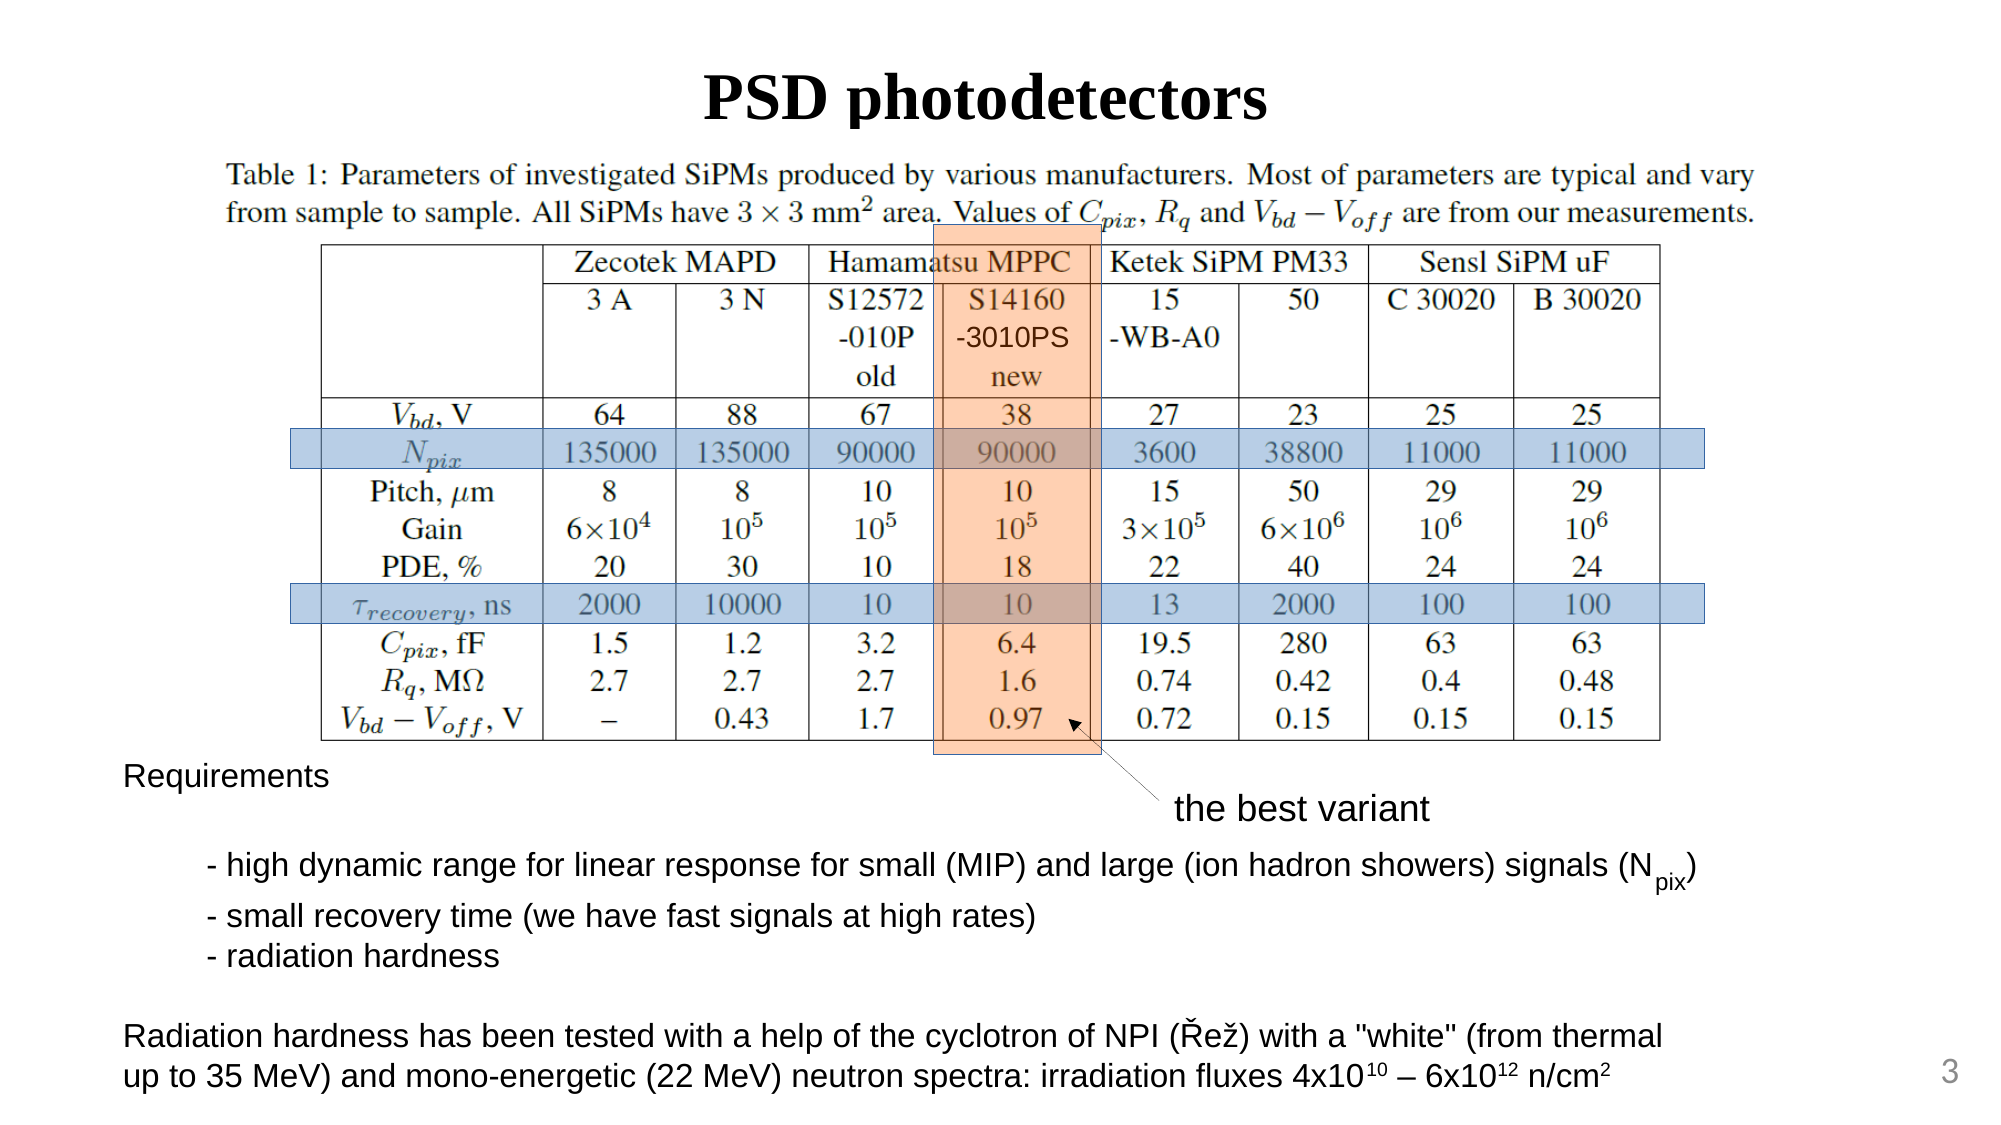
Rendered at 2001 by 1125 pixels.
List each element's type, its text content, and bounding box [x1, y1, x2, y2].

text_box PSD photodetectors [313, 45, 1660, 127]
text_box <номер> [1524, 1038, 1975, 1099]
picture [210, 129, 1798, 772]
text_box Requirements - high dynamic range for linear response for small (MIP) and large (ion hadron showers) signals (Npix) - small recovery time (we have fast signals at high rates) - radiation hardness Radiation hardness has been tested with a help of the cyclotron of NPI (Řež) with a "white" (from thermal up to 35 MeV) and mono-energetic (22 MeV) neutron spectra: irradiation fluxes 4x1010 – 6x1012 n/cm2 [108, 747, 1873, 1056]
text_box the best variant [1159, 783, 1455, 833]
